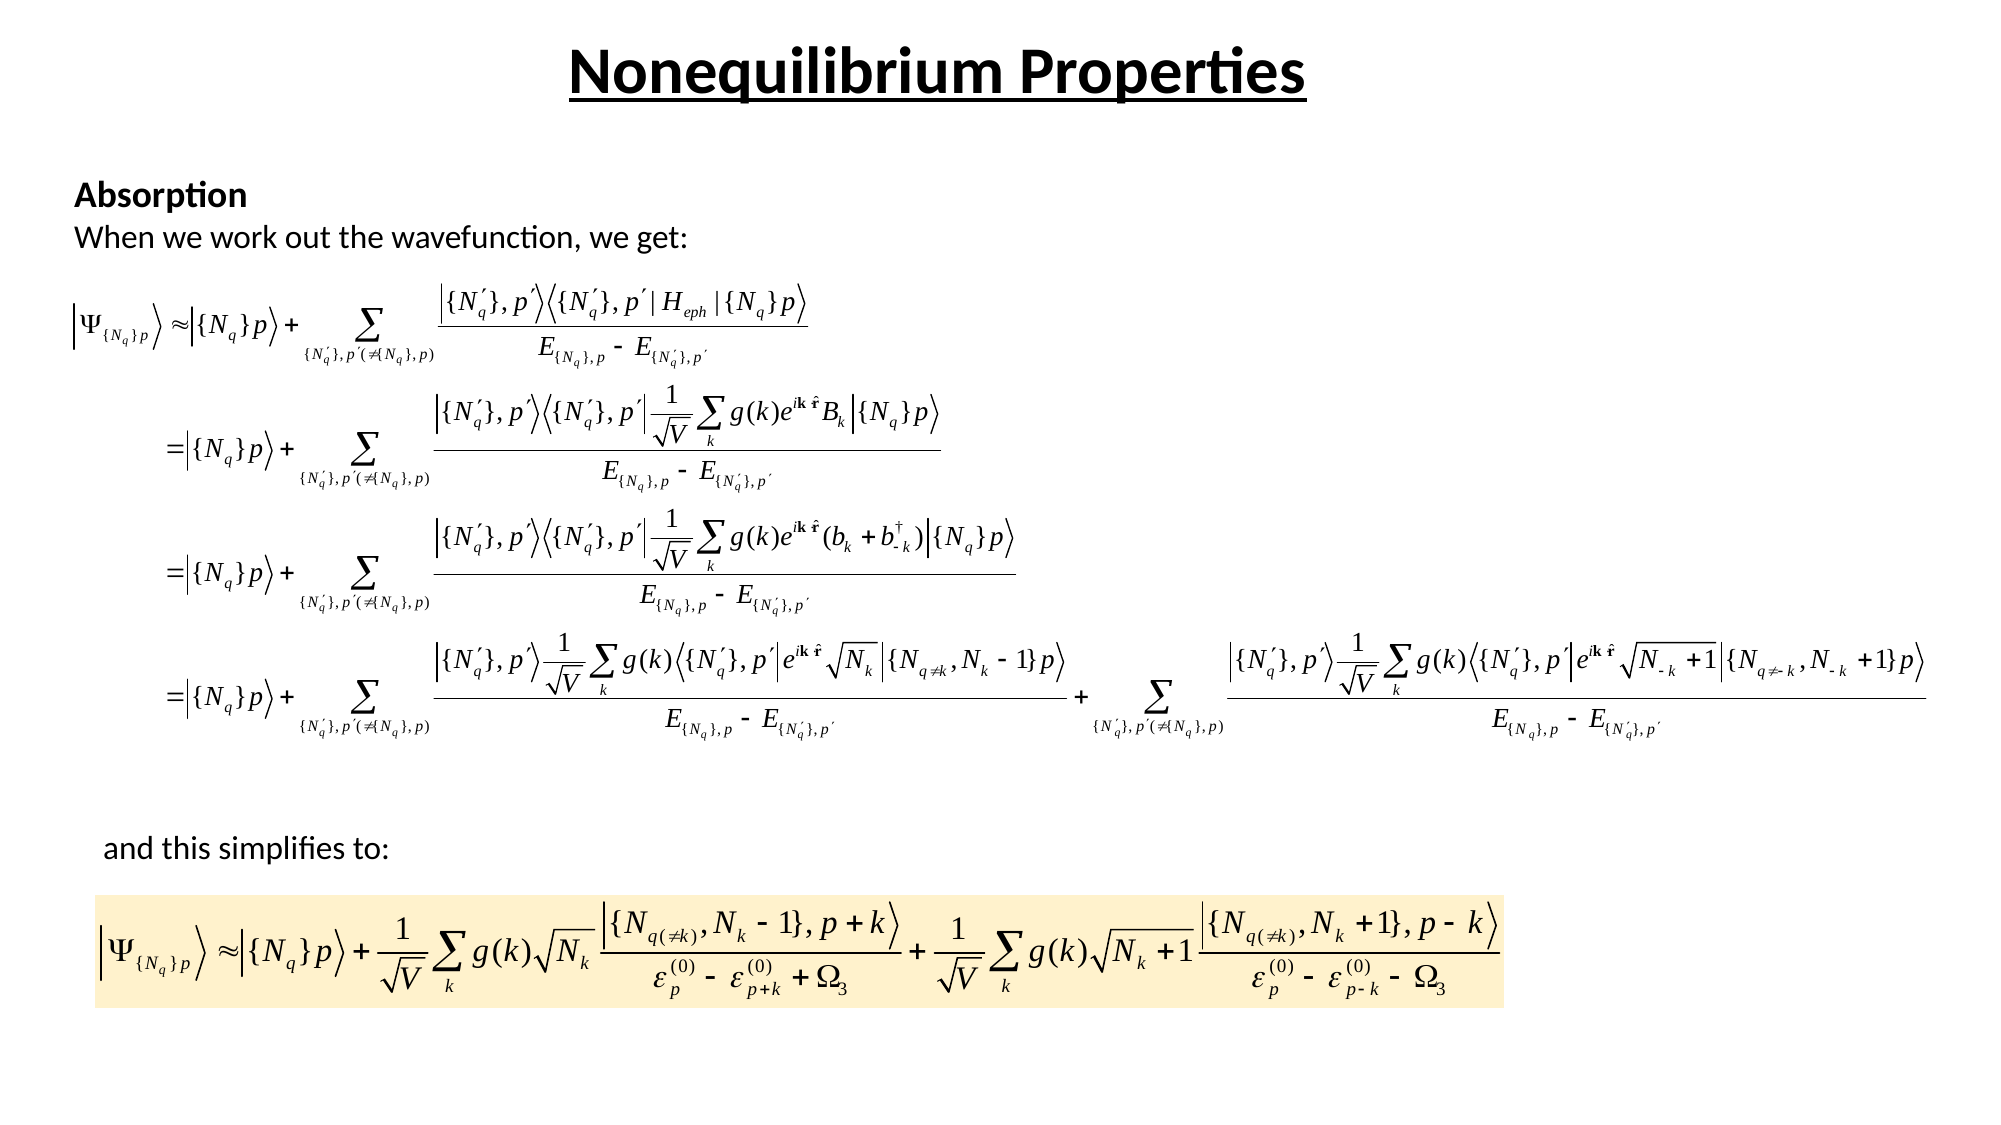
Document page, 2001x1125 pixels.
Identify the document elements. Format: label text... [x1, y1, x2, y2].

title Nonequilibrium Properties [536, 15, 1340, 116]
text_box and this simplifies to: [88, 818, 479, 874]
text_box Absorption When we work out the wavefunction, we get: [59, 162, 1941, 263]
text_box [68, 278, 1932, 747]
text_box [94, 895, 1504, 1009]
